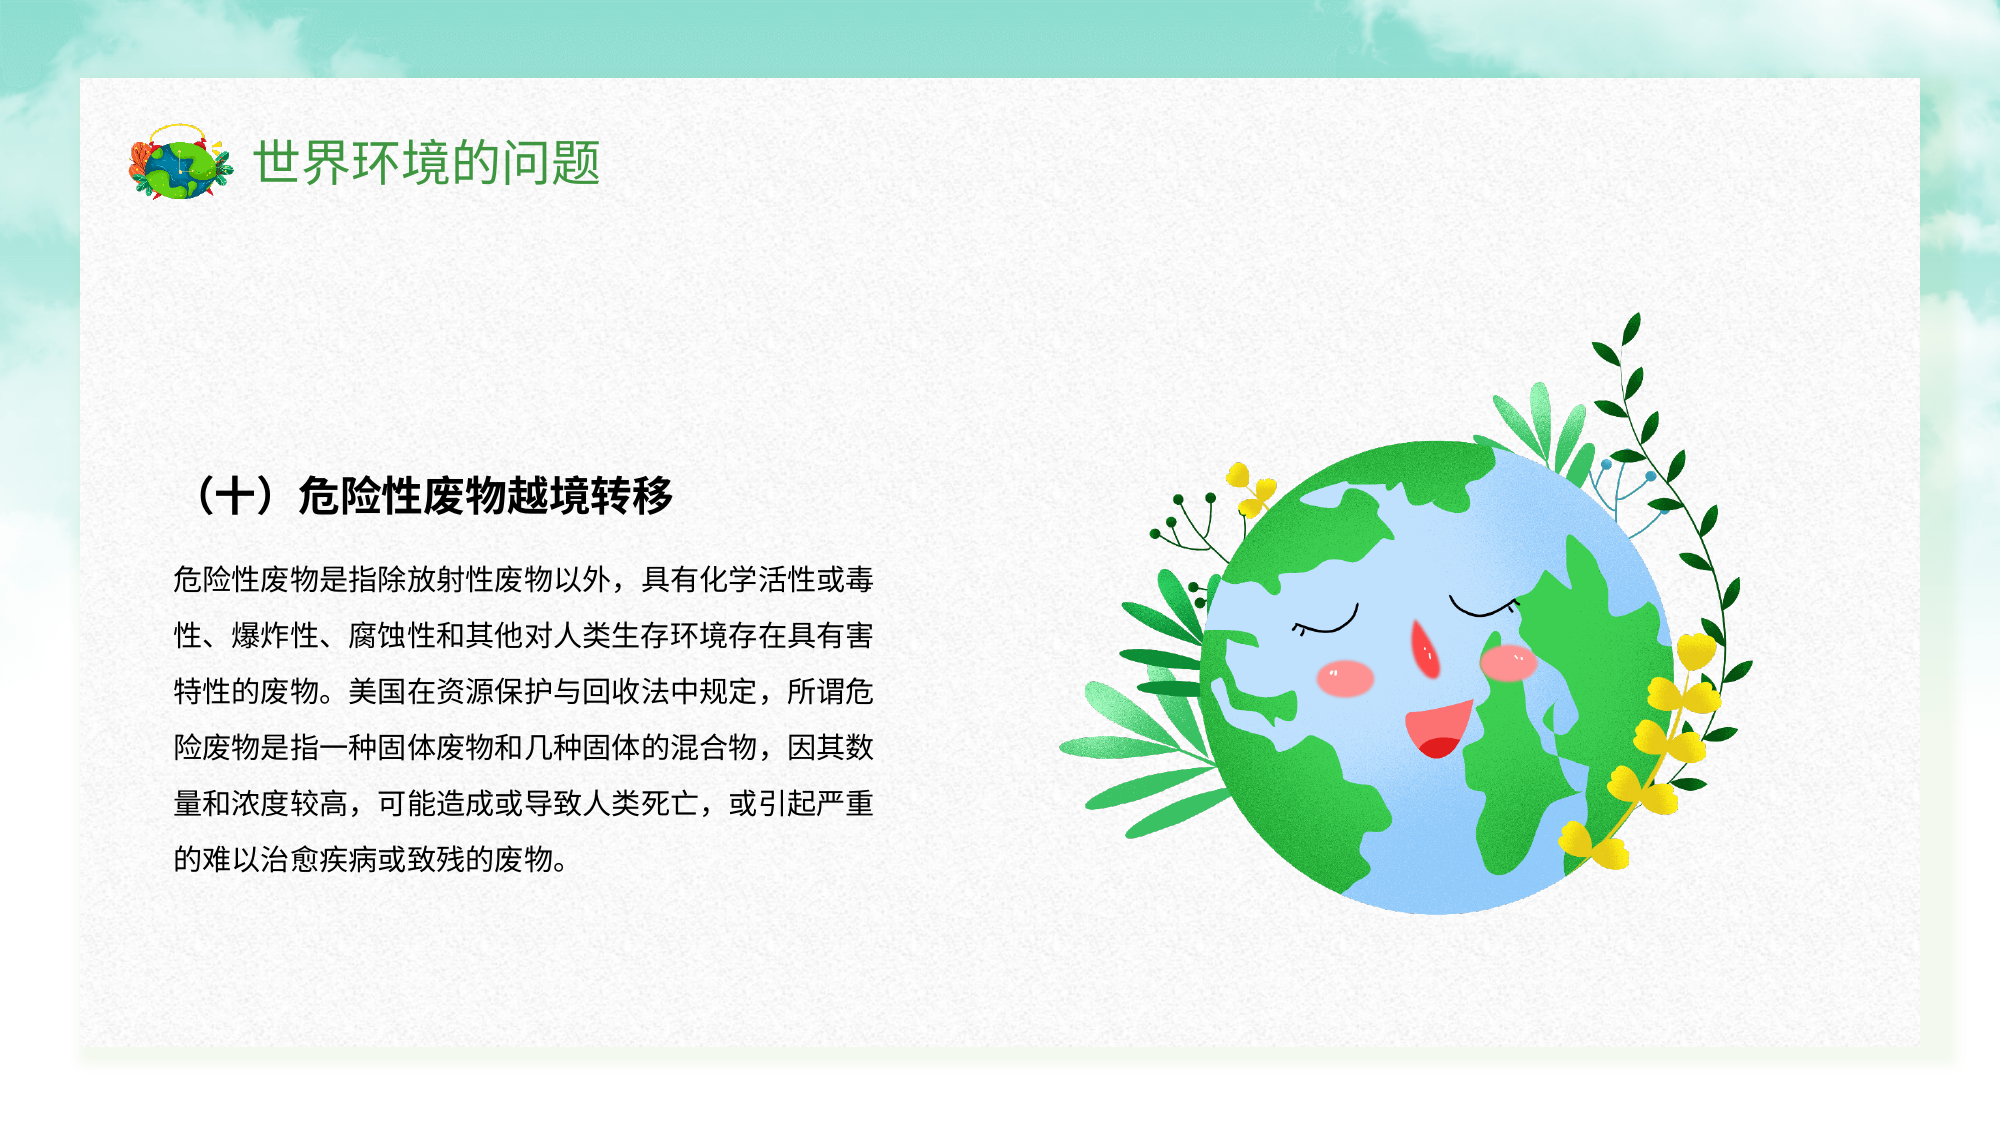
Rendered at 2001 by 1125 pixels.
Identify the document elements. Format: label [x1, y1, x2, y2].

text_box [123, 104, 857, 218]
picture [0, 0, 2000, 1125]
